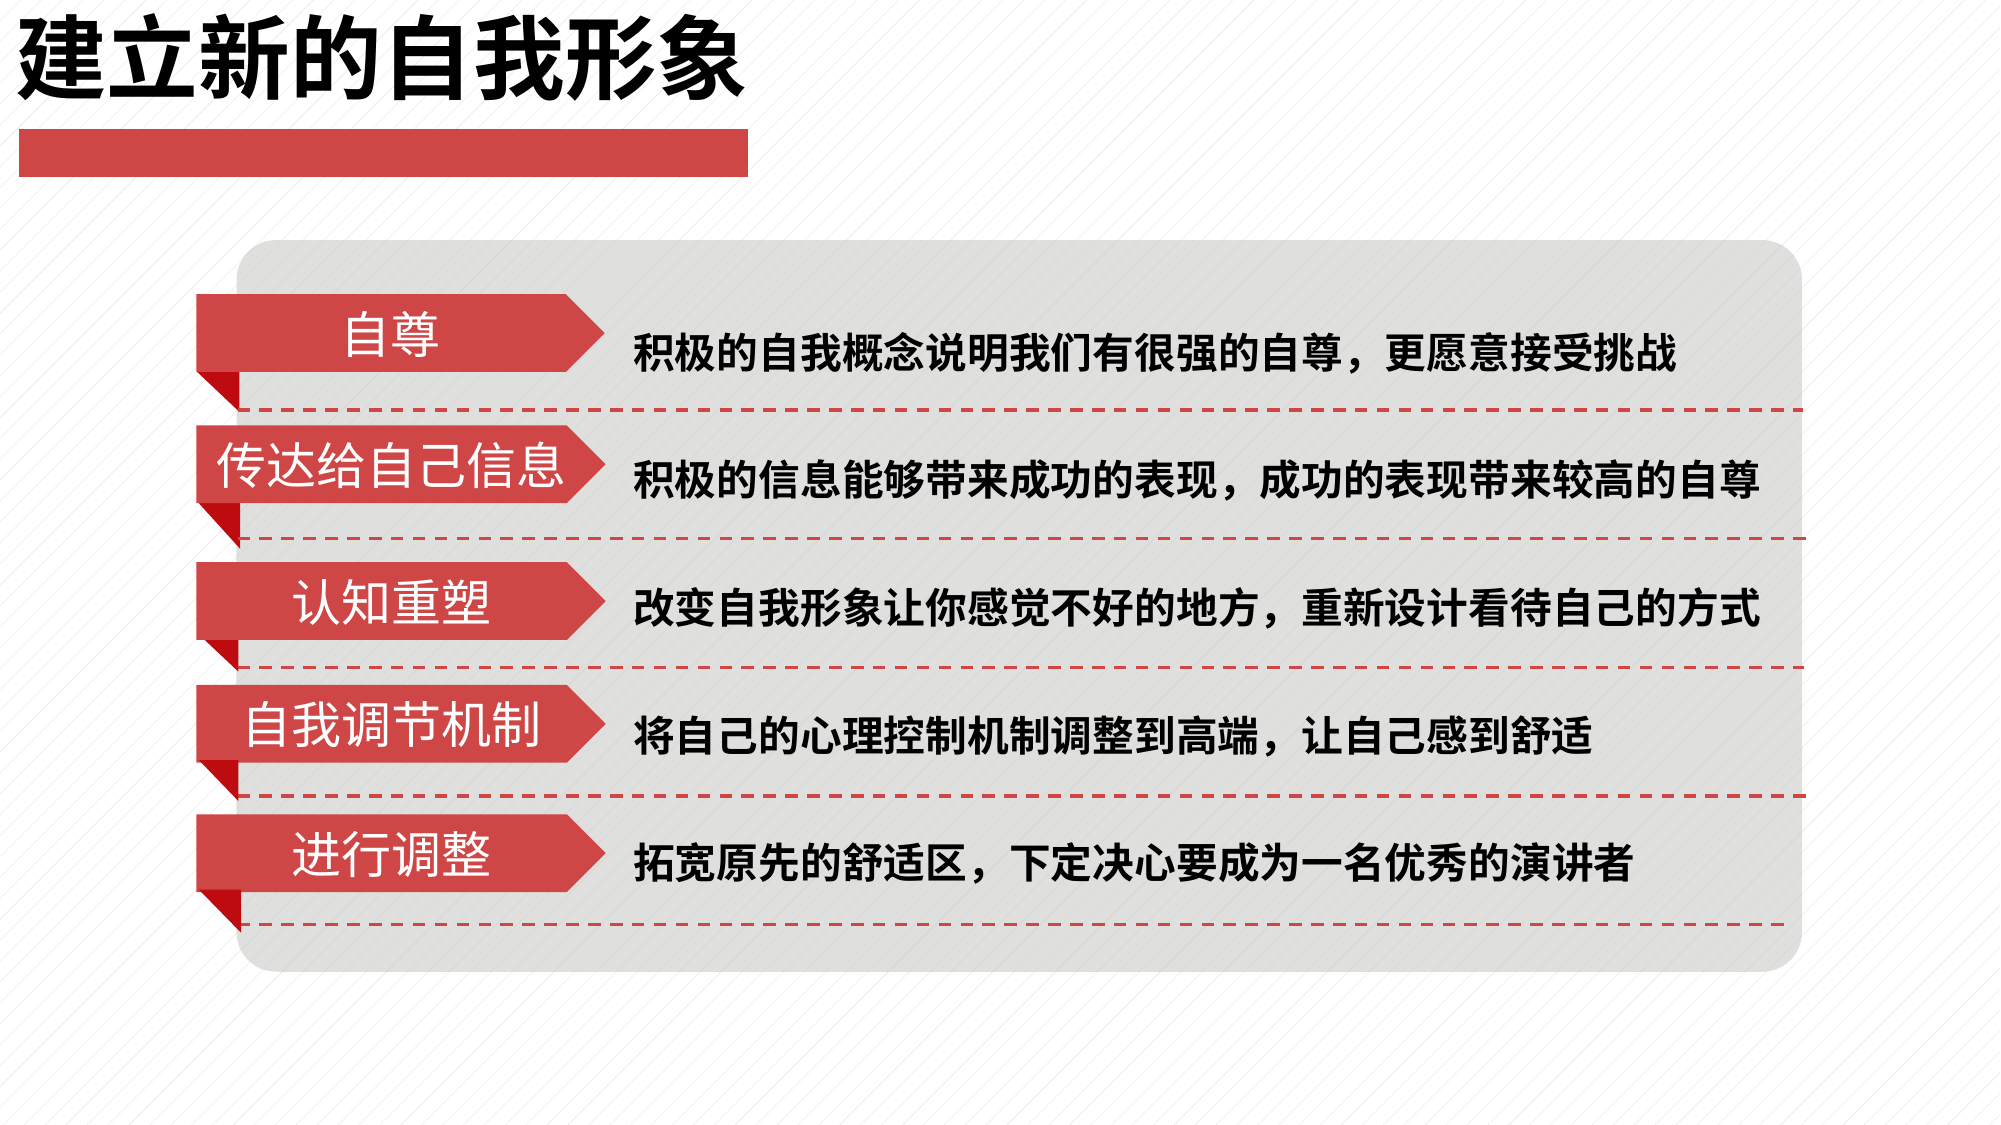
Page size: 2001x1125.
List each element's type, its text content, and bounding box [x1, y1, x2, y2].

title 建立新的自我形象 [0, 0, 772, 125]
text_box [196, 240, 1811, 972]
